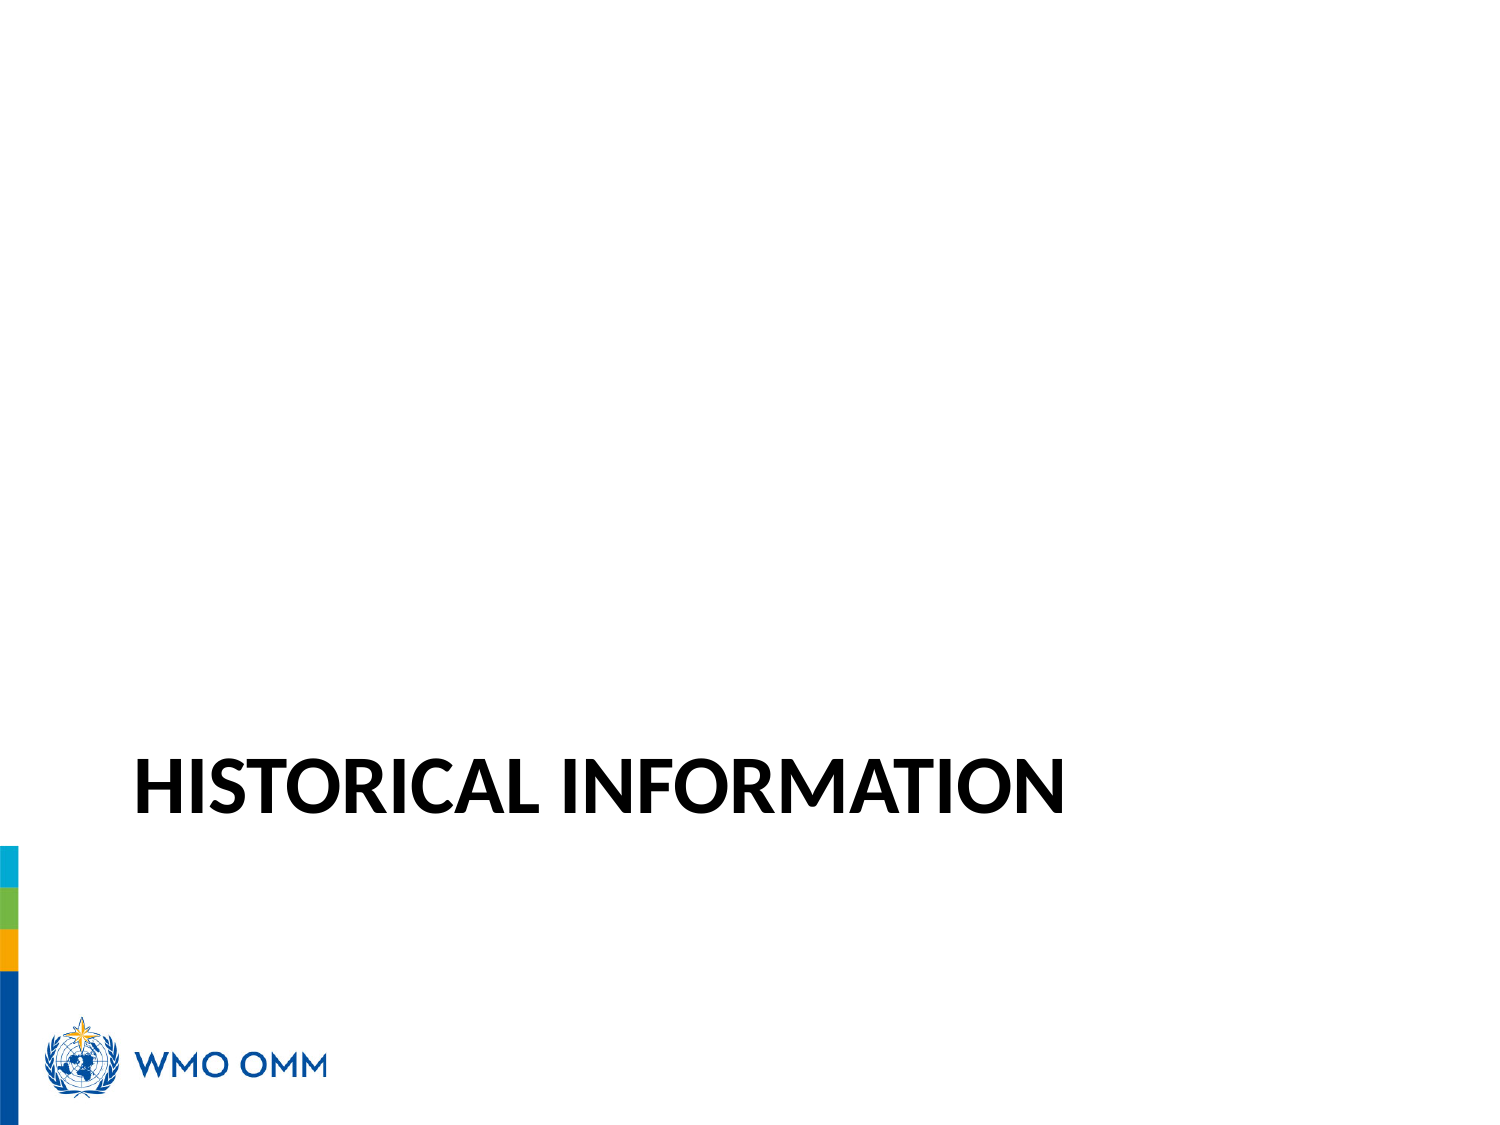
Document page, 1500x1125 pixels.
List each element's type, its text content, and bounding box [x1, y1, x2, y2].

title Historical information [118, 722, 1394, 947]
picture [0, 845, 327, 1125]
